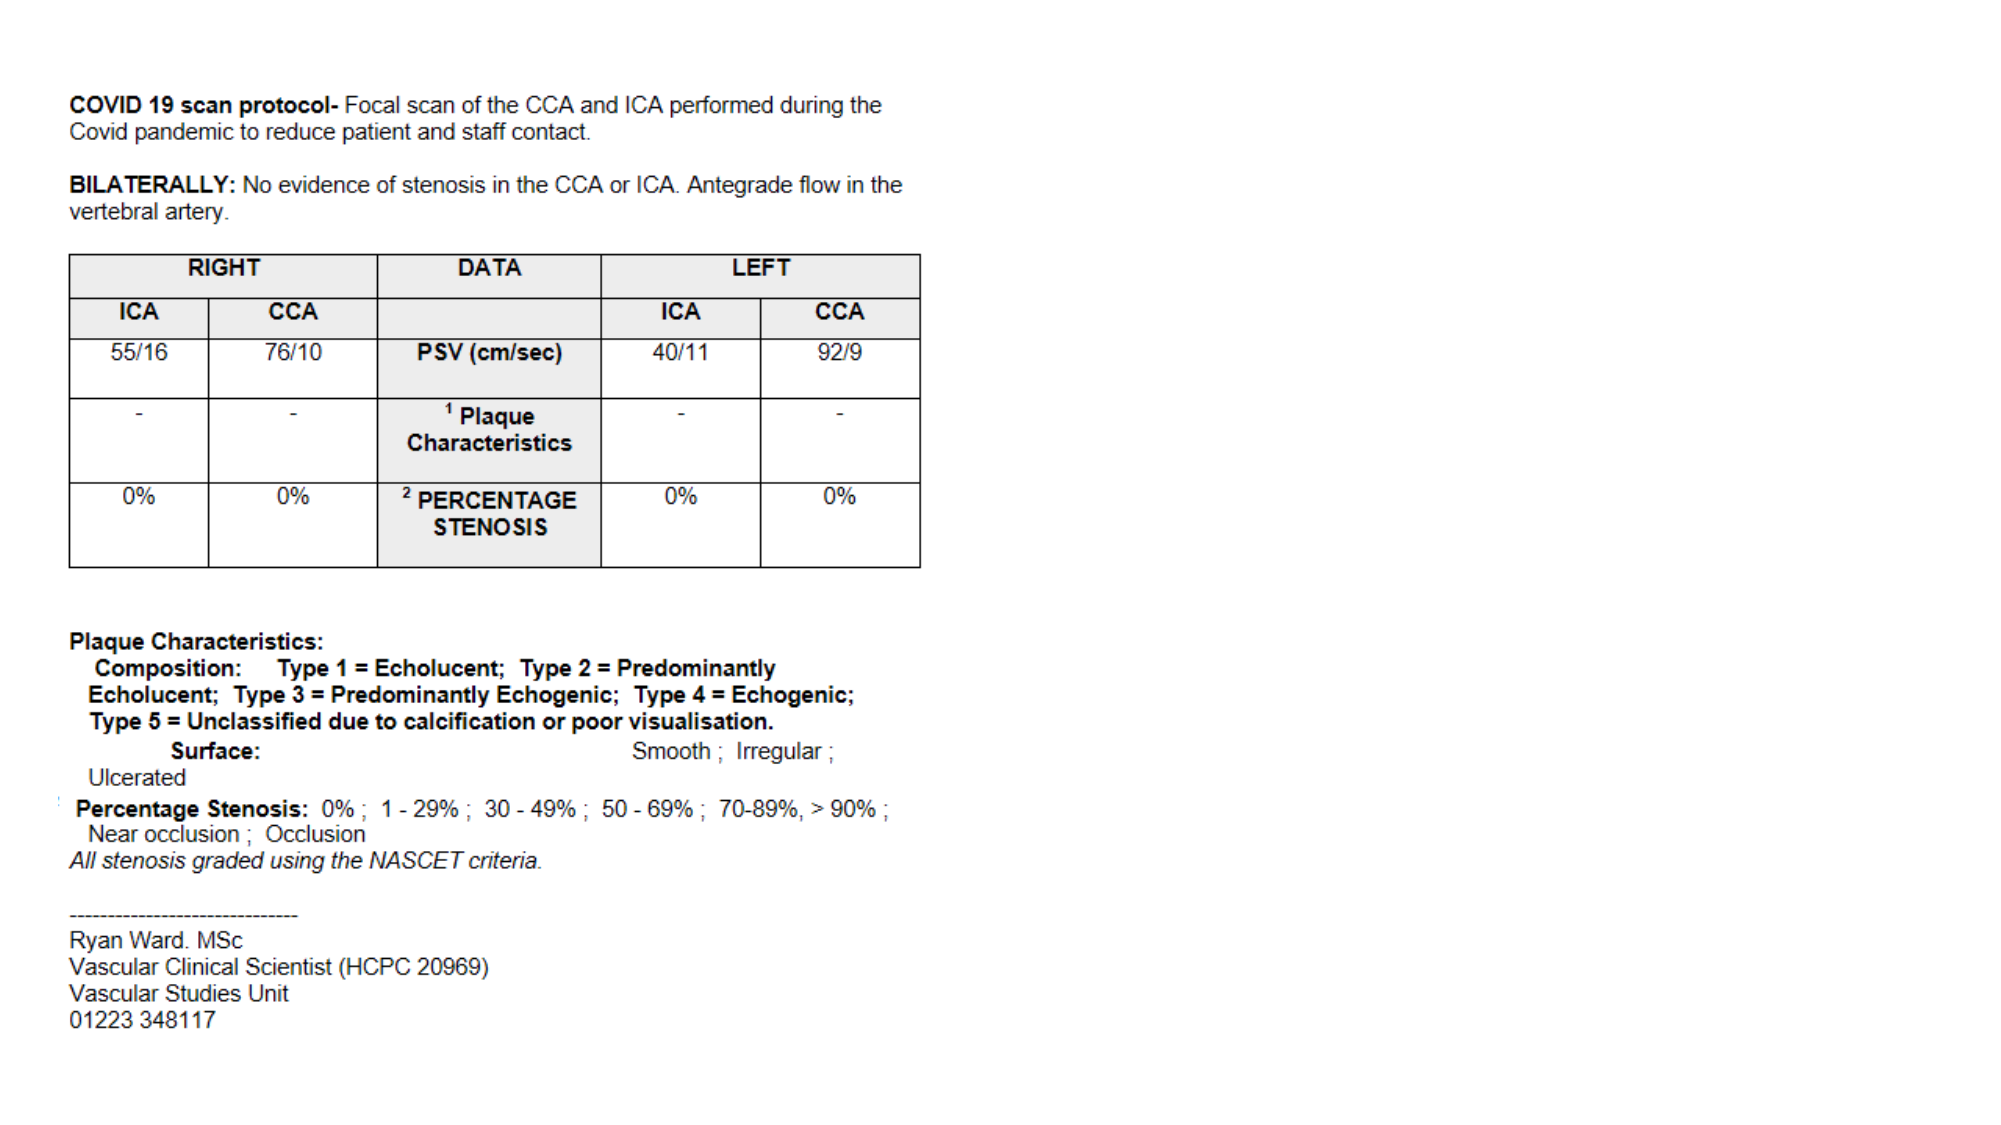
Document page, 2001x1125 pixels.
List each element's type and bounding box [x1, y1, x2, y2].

picture [58, 93, 940, 1044]
